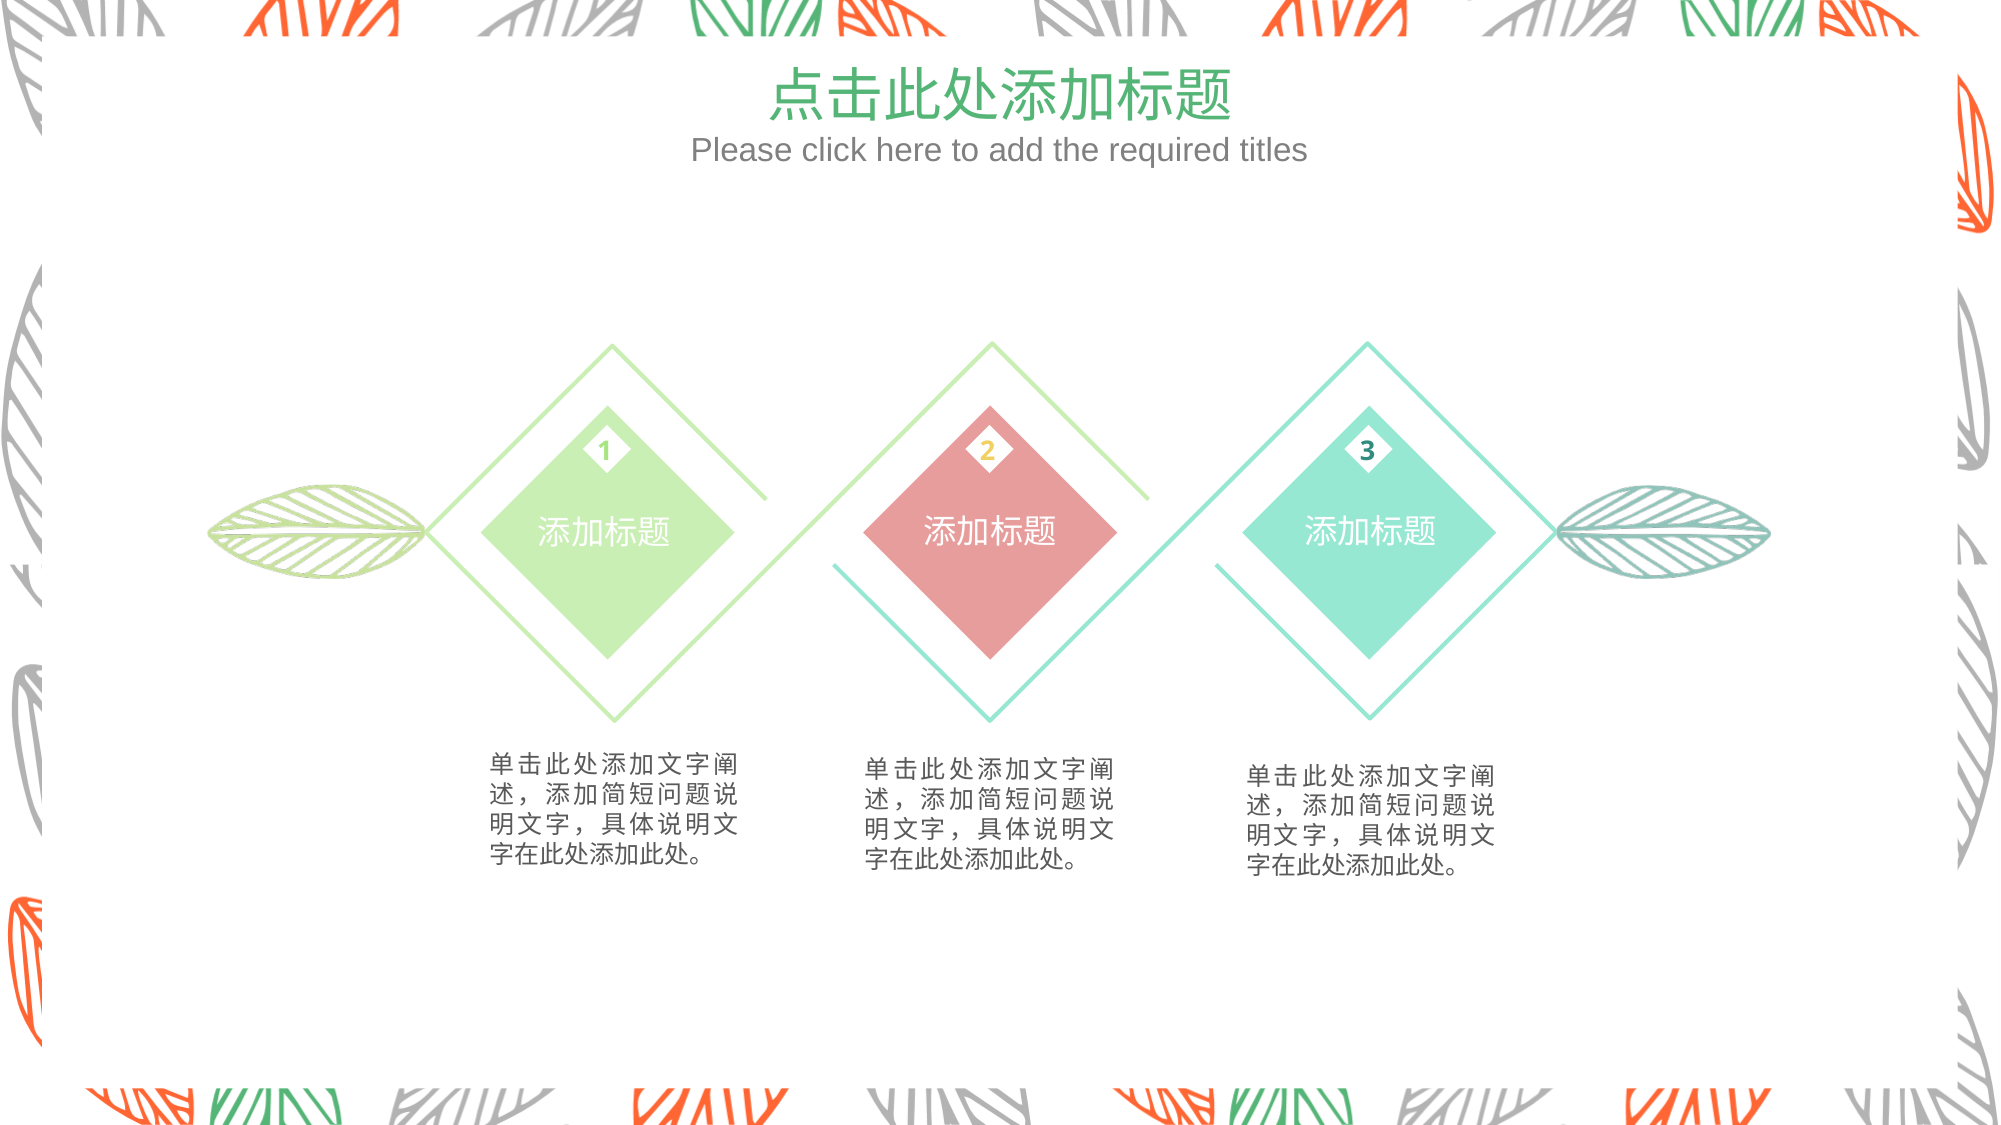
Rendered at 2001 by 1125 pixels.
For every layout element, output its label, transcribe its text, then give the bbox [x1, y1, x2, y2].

text_box 单击此处添加文字阐述，添加简短问题说明文字，具体说明文字在此处添加此处。 [850, 746, 1130, 882]
text_box [1095, 446, 1149, 500]
text_box [904, 343, 1080, 431]
text_box [526, 345, 698, 431]
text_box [1266, 431, 1476, 624]
text_box [893, 624, 1087, 721]
text_box [1275, 624, 1465, 719]
text_box 单击此处添加文字阐述，添加简短问题说明文字，具体说明文字在此处添加此处。 [1231, 752, 1511, 888]
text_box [885, 431, 1095, 624]
text_box [1279, 343, 1456, 431]
text_box 单击此处添加文字阐述，添加简短问题说明文字，具体说明文字在此处添加此处。 [474, 740, 754, 876]
text_box [833, 564, 885, 616]
text_box [1095, 444, 1266, 616]
picture [0, 0, 2001, 1125]
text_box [499, 431, 709, 624]
text_box [425, 458, 499, 606]
text_box [517, 442, 885, 721]
text_box [1476, 451, 1556, 613]
text_box Please click here to add the required titles [675, 120, 1325, 176]
text_box 点击此处添加标题 [713, 51, 1287, 136]
